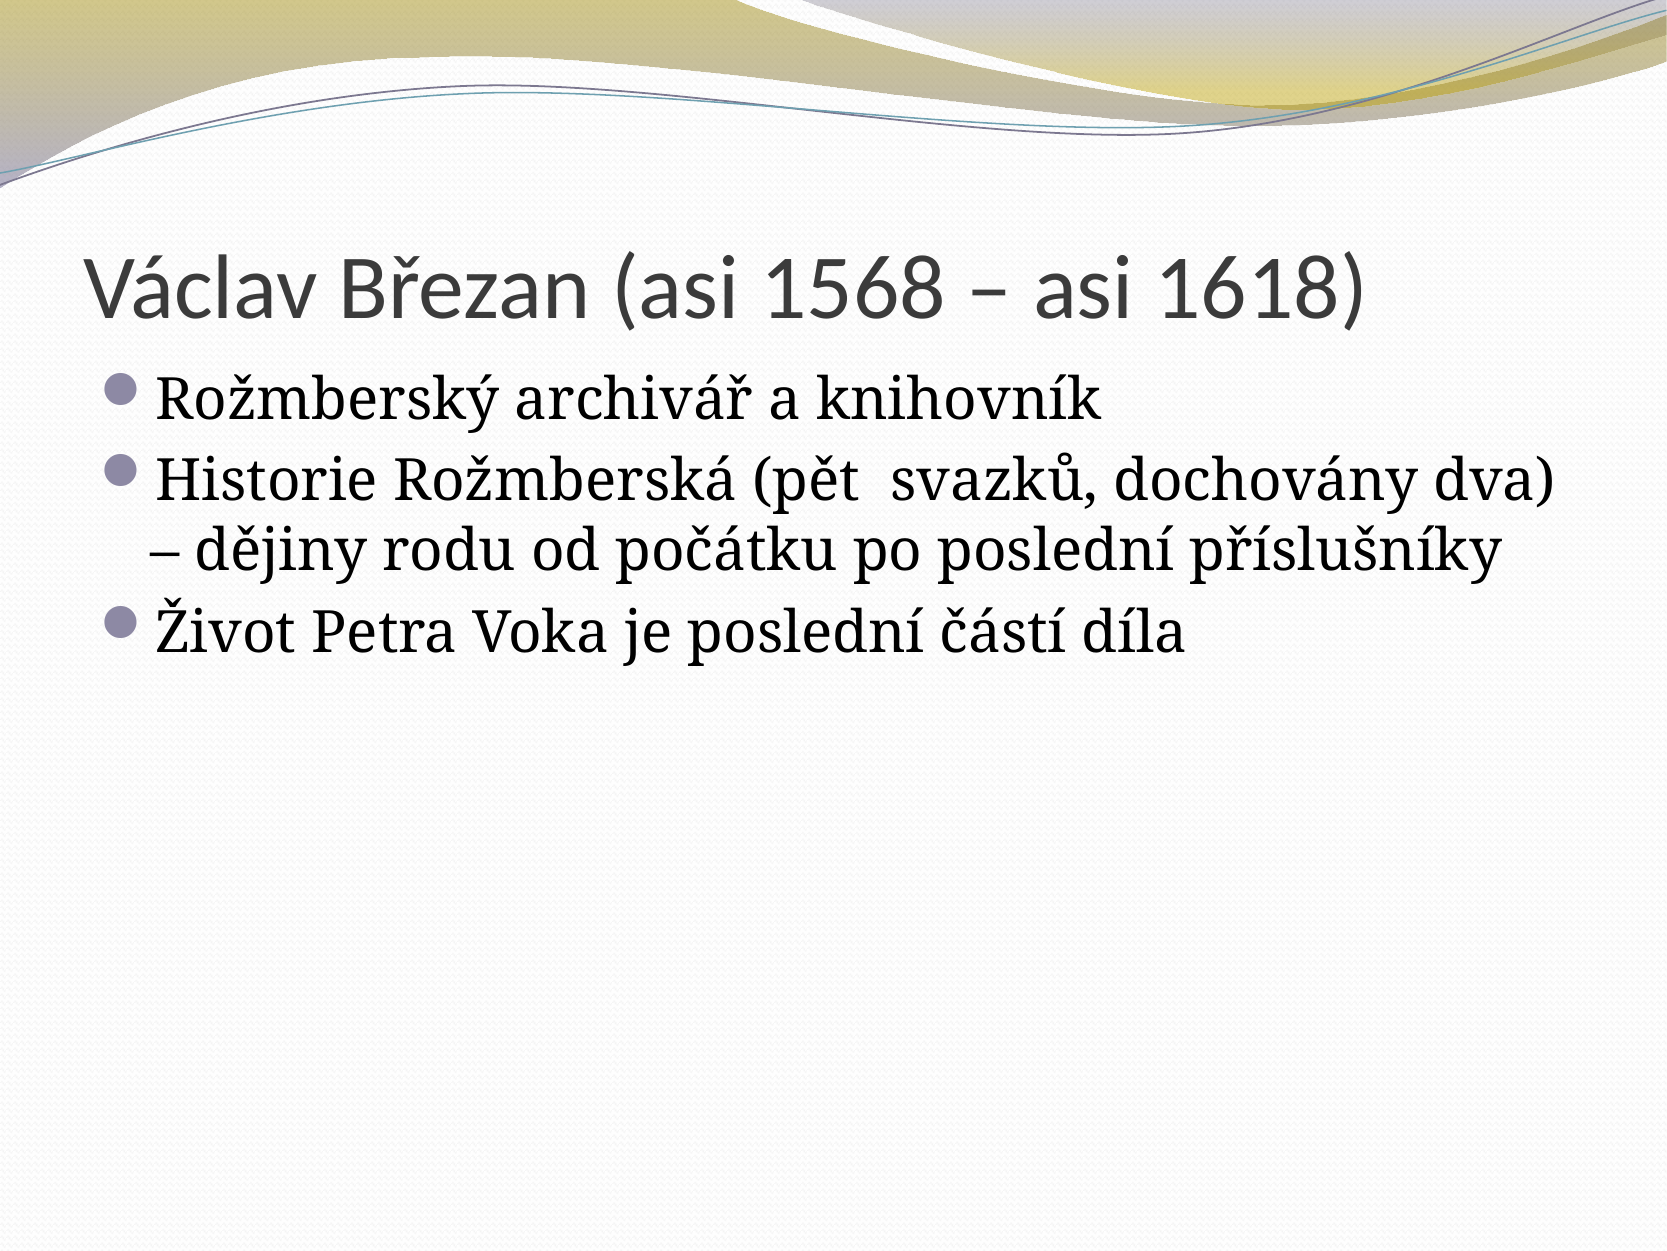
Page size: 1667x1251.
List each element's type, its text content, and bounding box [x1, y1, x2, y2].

title Václav Březan (asi 1568 – asi 1618) [83, 128, 1584, 337]
list Rožmberský archivář a knihovník Historie Rožmberská (pět svazků, dochovány dva) – dějiny rodu od počátku po poslední příslušníky Život Petra Voka je poslední částí díla [83, 352, 1584, 1153]
